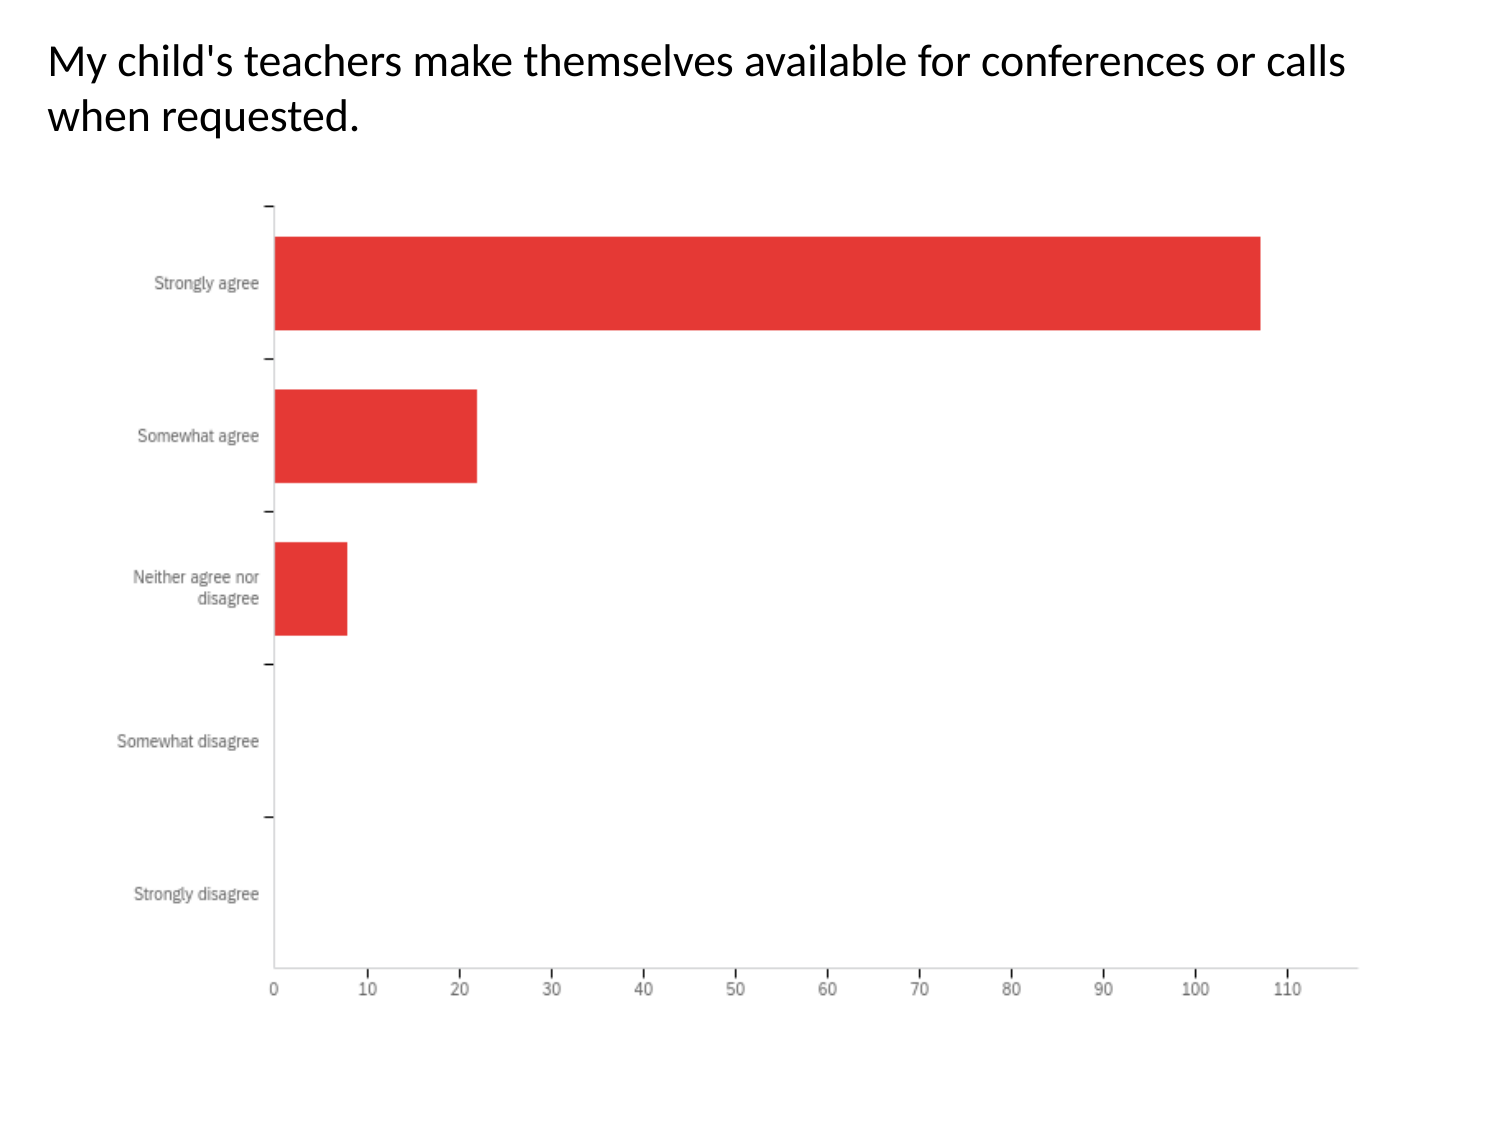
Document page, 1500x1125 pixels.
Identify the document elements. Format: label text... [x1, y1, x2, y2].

text_box My child's teachers make themselves available for conferences or calls when requested. [32, 22, 1383, 84]
picture [93, 196, 1407, 1018]
